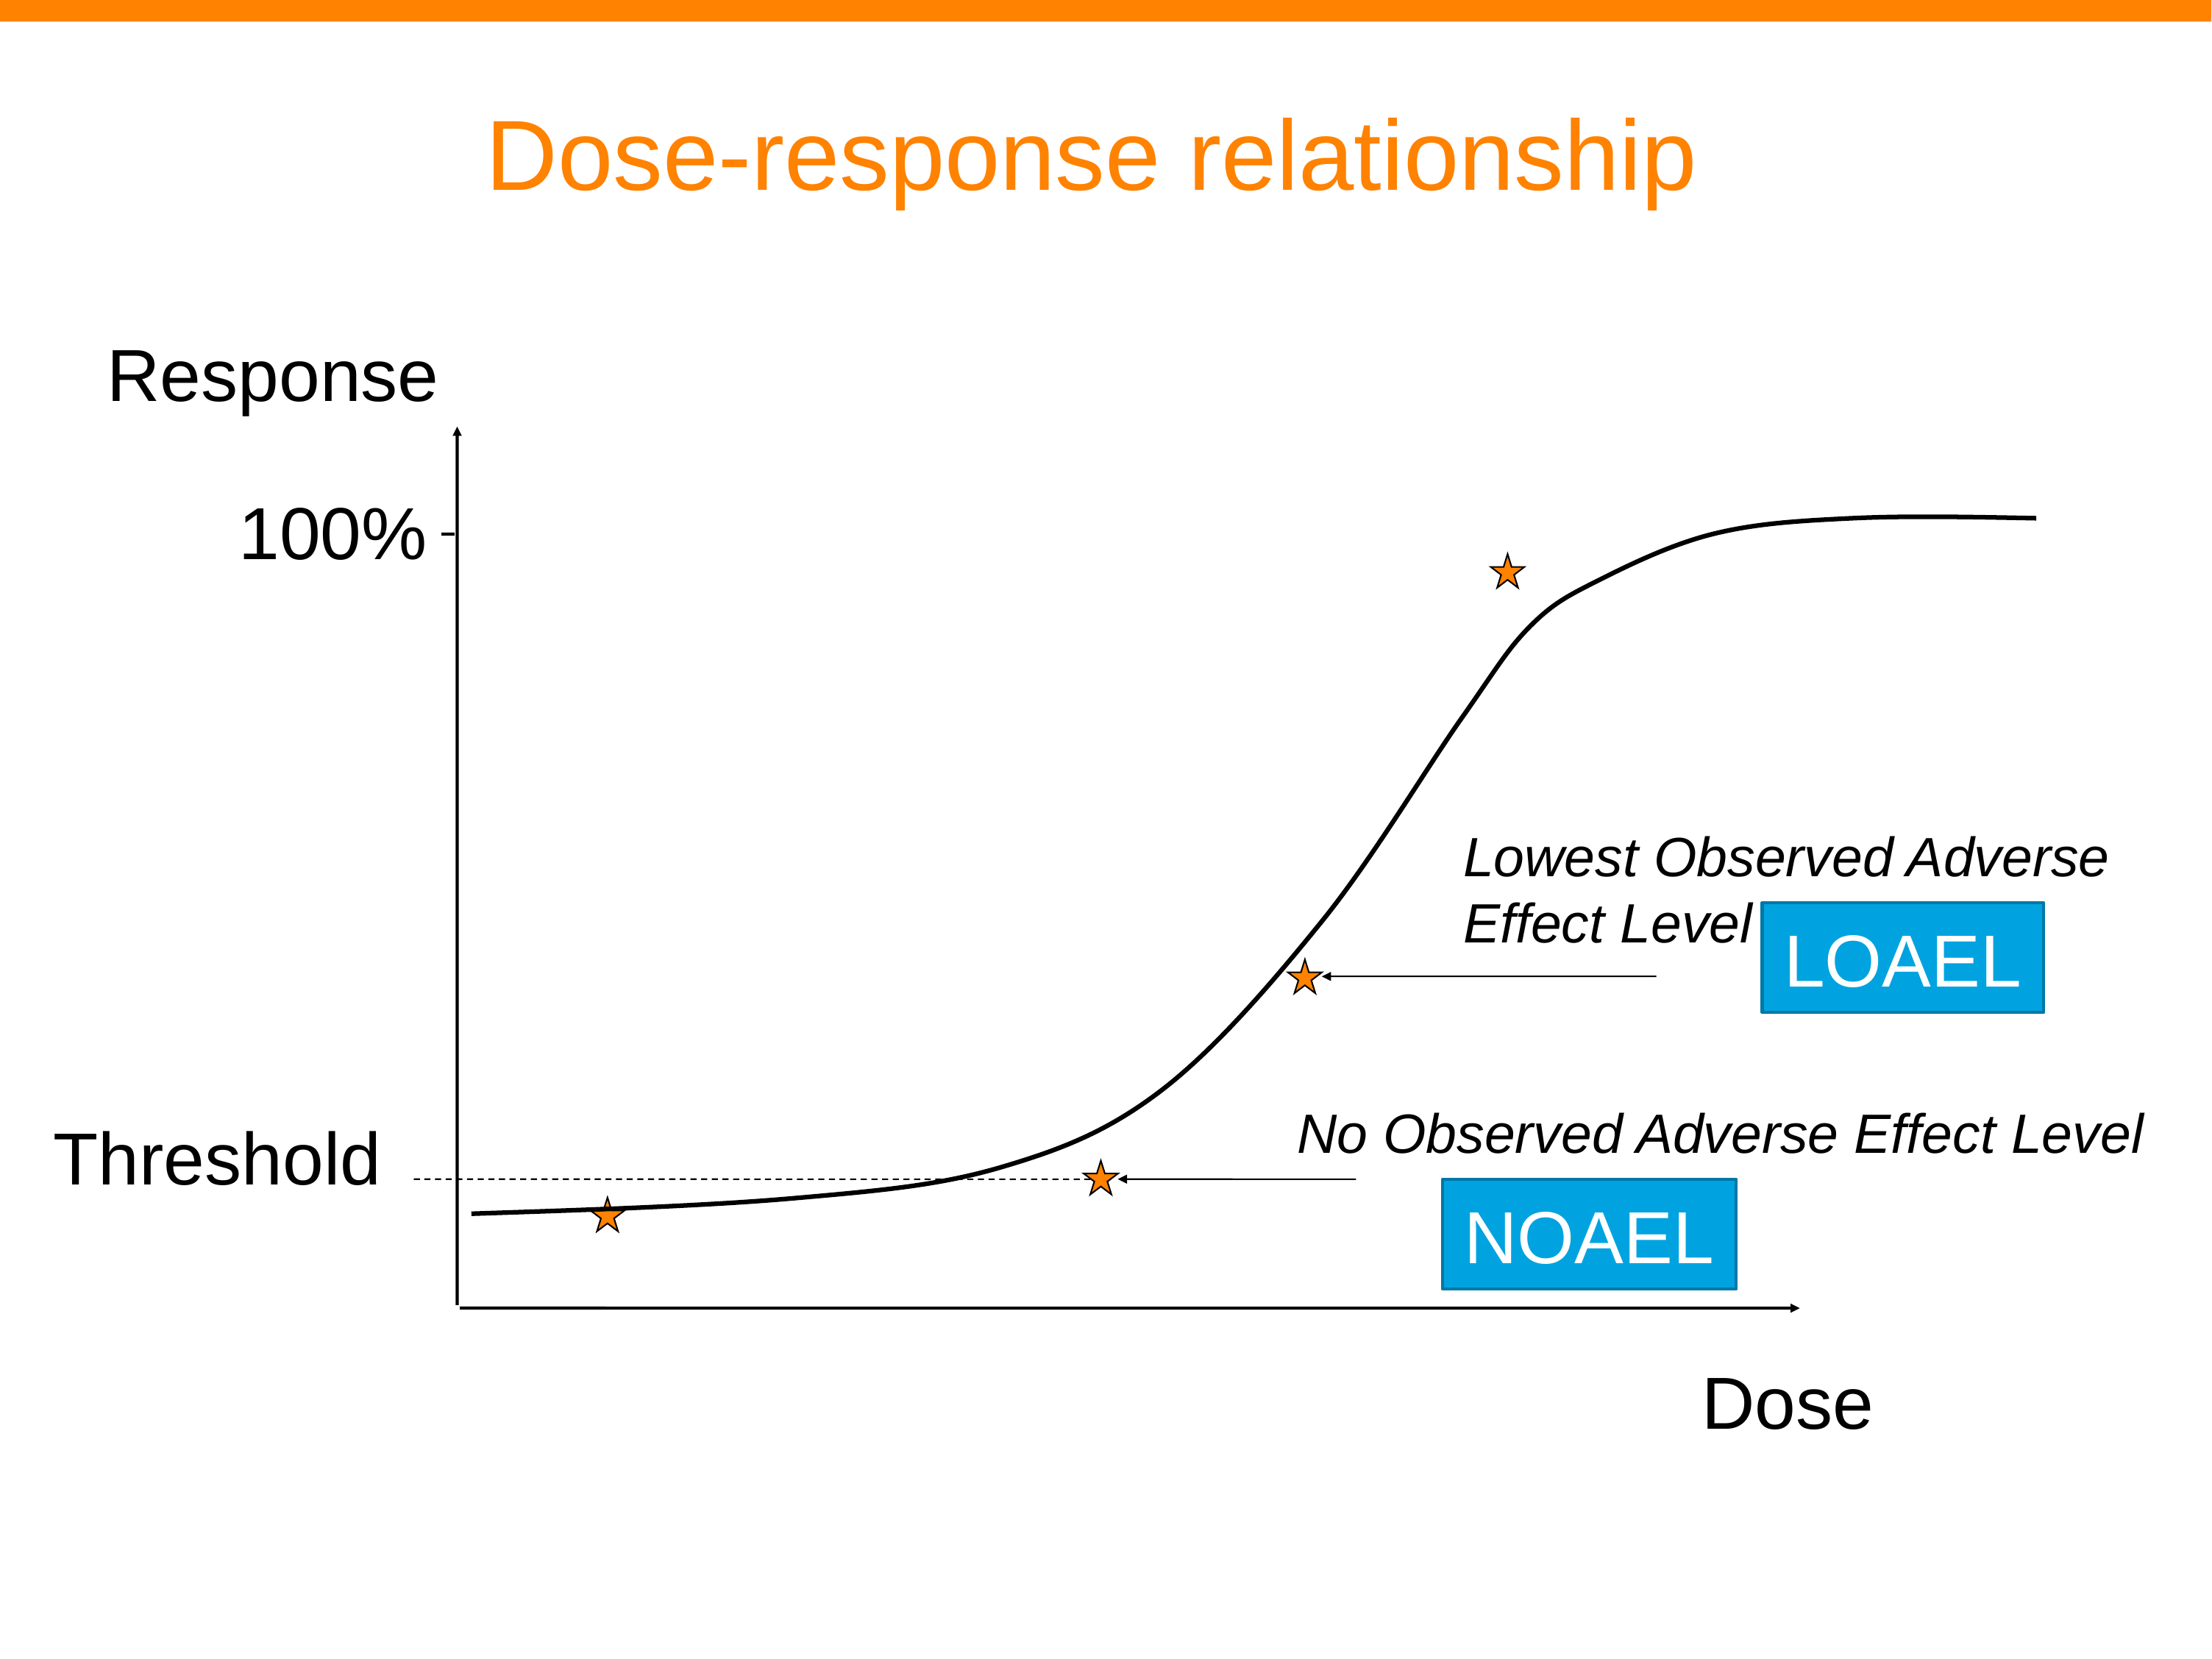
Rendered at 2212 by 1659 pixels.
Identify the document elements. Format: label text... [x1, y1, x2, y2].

title Dose-response relationship [166, 74, 2046, 238]
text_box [40, 316, 2171, 1457]
